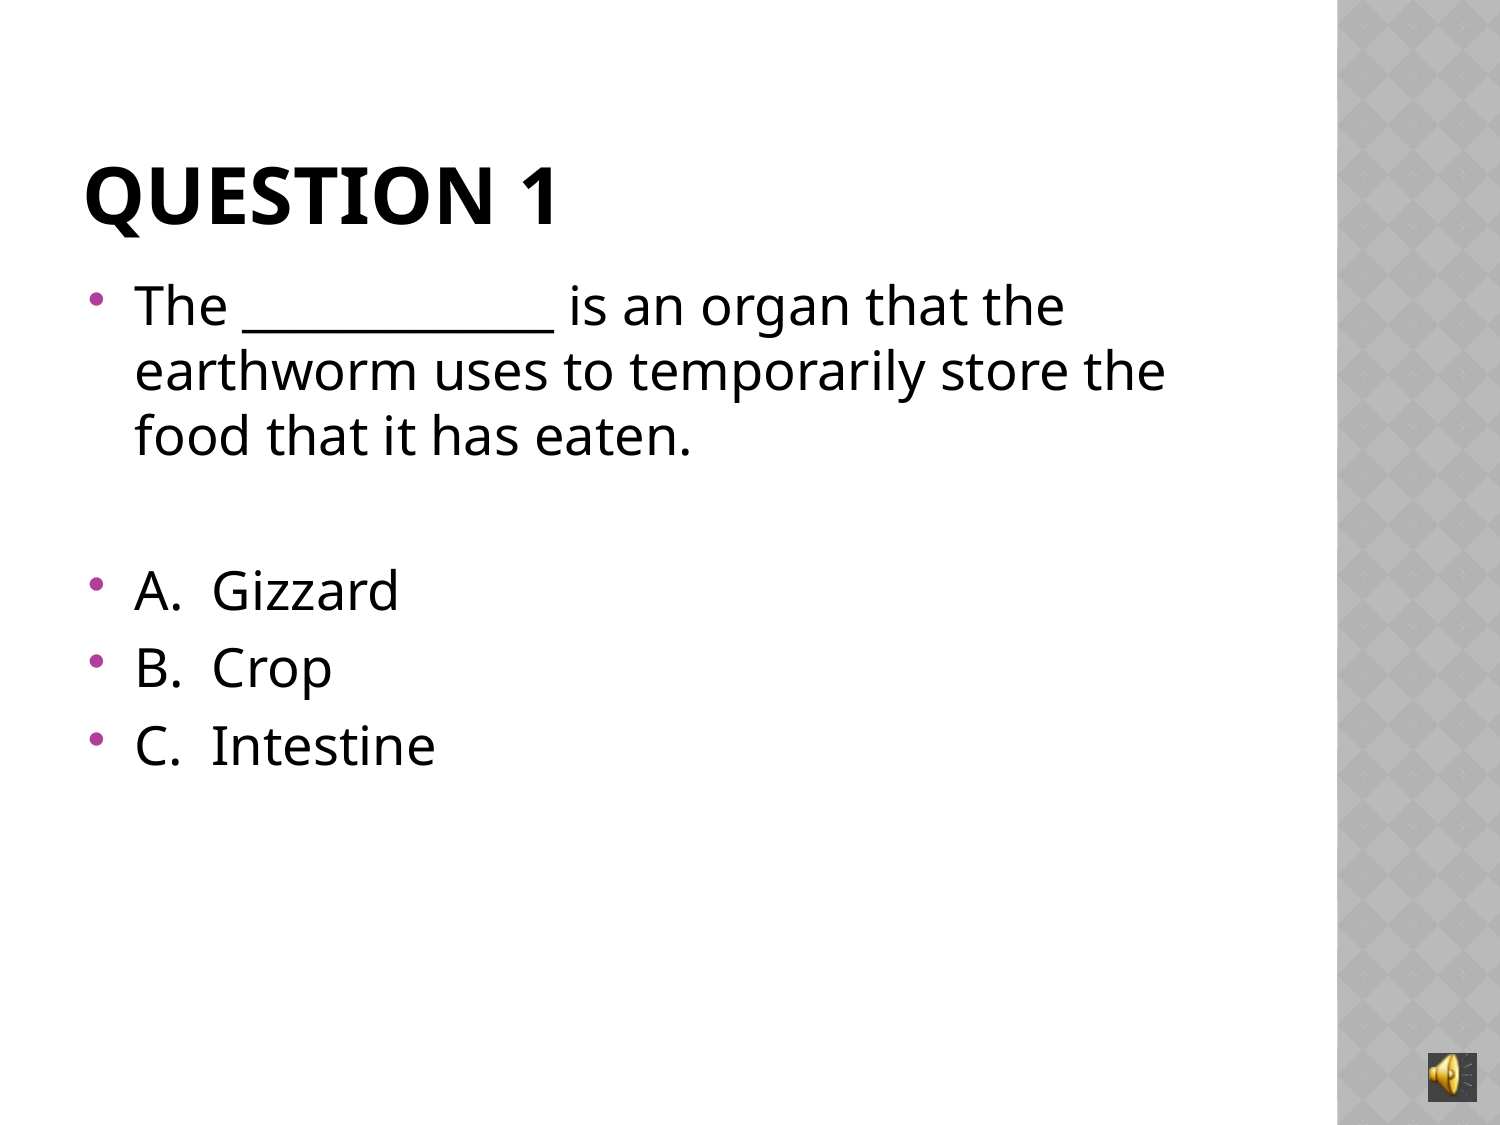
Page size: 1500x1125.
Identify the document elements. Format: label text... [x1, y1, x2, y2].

title Question 1 [75, 52, 1263, 240]
picture [1427, 1052, 1479, 1104]
list The _____________ is an organ that the earthworm uses to temporarily store the food that it has eaten. A. Gizzard B. Crop C. Intestine [75, 264, 1263, 1059]
